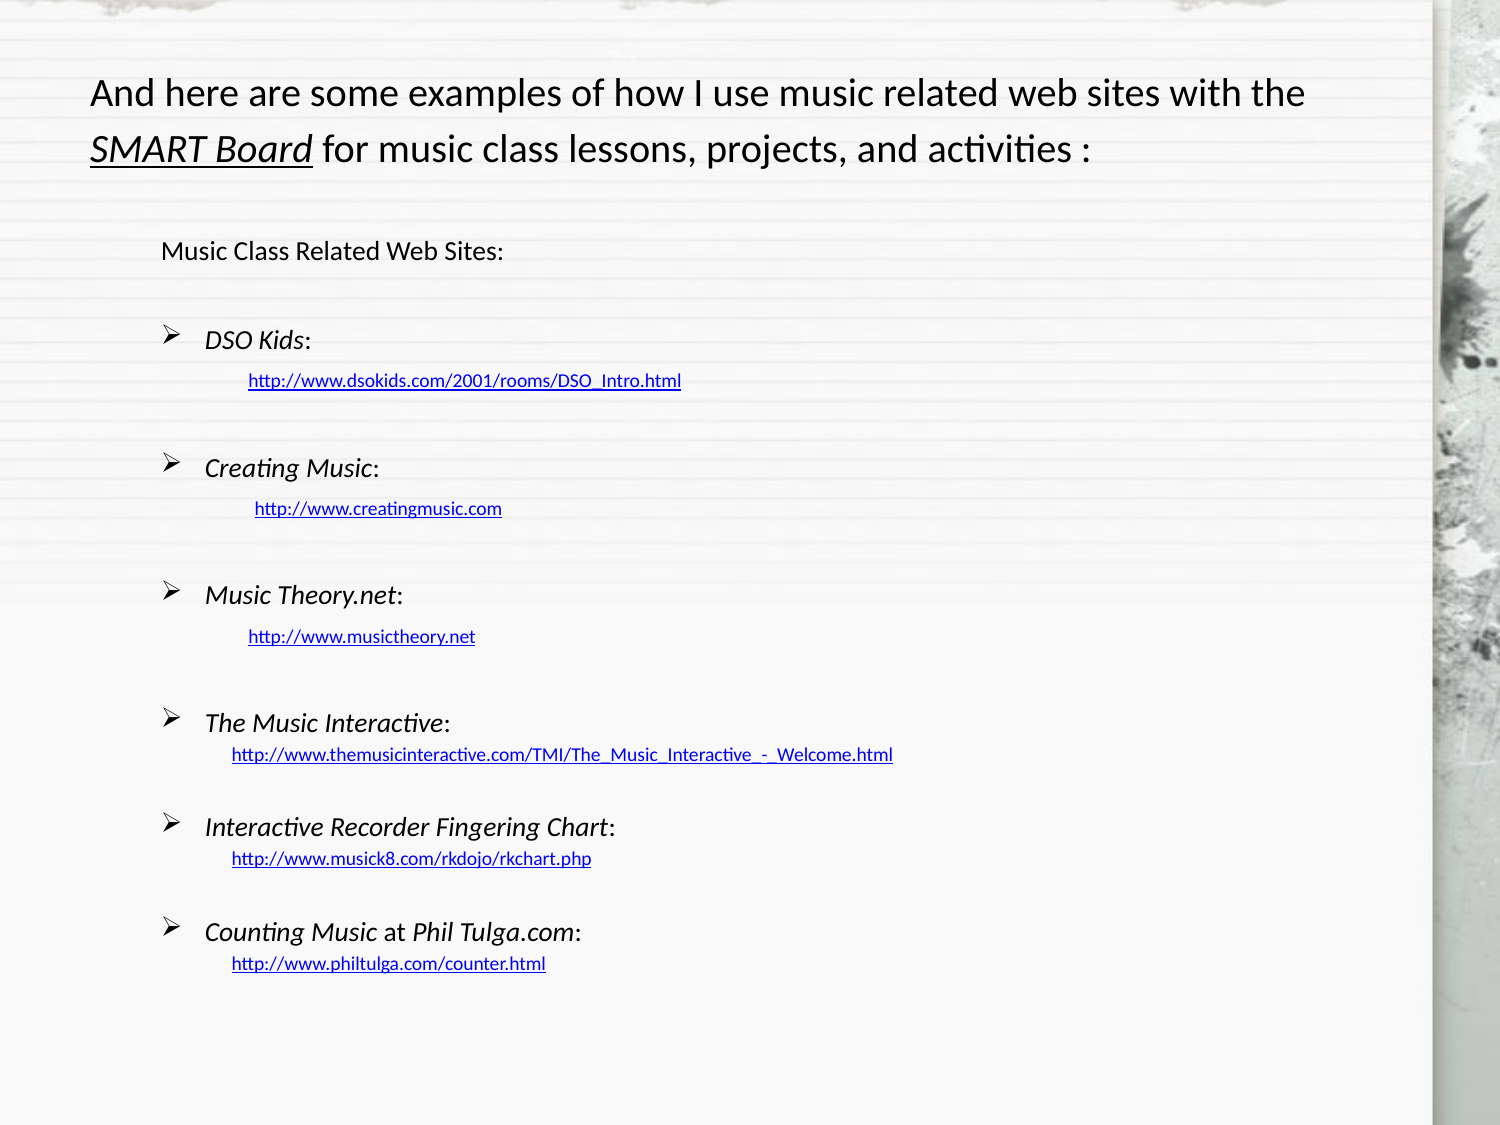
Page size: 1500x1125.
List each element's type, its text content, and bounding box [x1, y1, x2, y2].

picture [0, 0, 1500, 1125]
list And here are some examples of how I use music related web sites with the SMART Board for music class lessons, projects, and activities : Music Class Related Web Sites: DSO Kids: http://www.dsokids.com/2001/rooms/DSO_Intro.html Creating Music: http://www.creatingmusic.com Music Theory.net: http://www.musictheory.net The Music Interactive: http://www.themusicinteractive.com/TMI/The_Music_Interactive_-_Welcome.html Interactive Recorder Fingering Chart: http://www.musick8.com/rkdojo/rkchart.php Counting Music at Phil Tulga.com: http://www.philtulga.com/counter.html [75, 58, 1425, 995]
